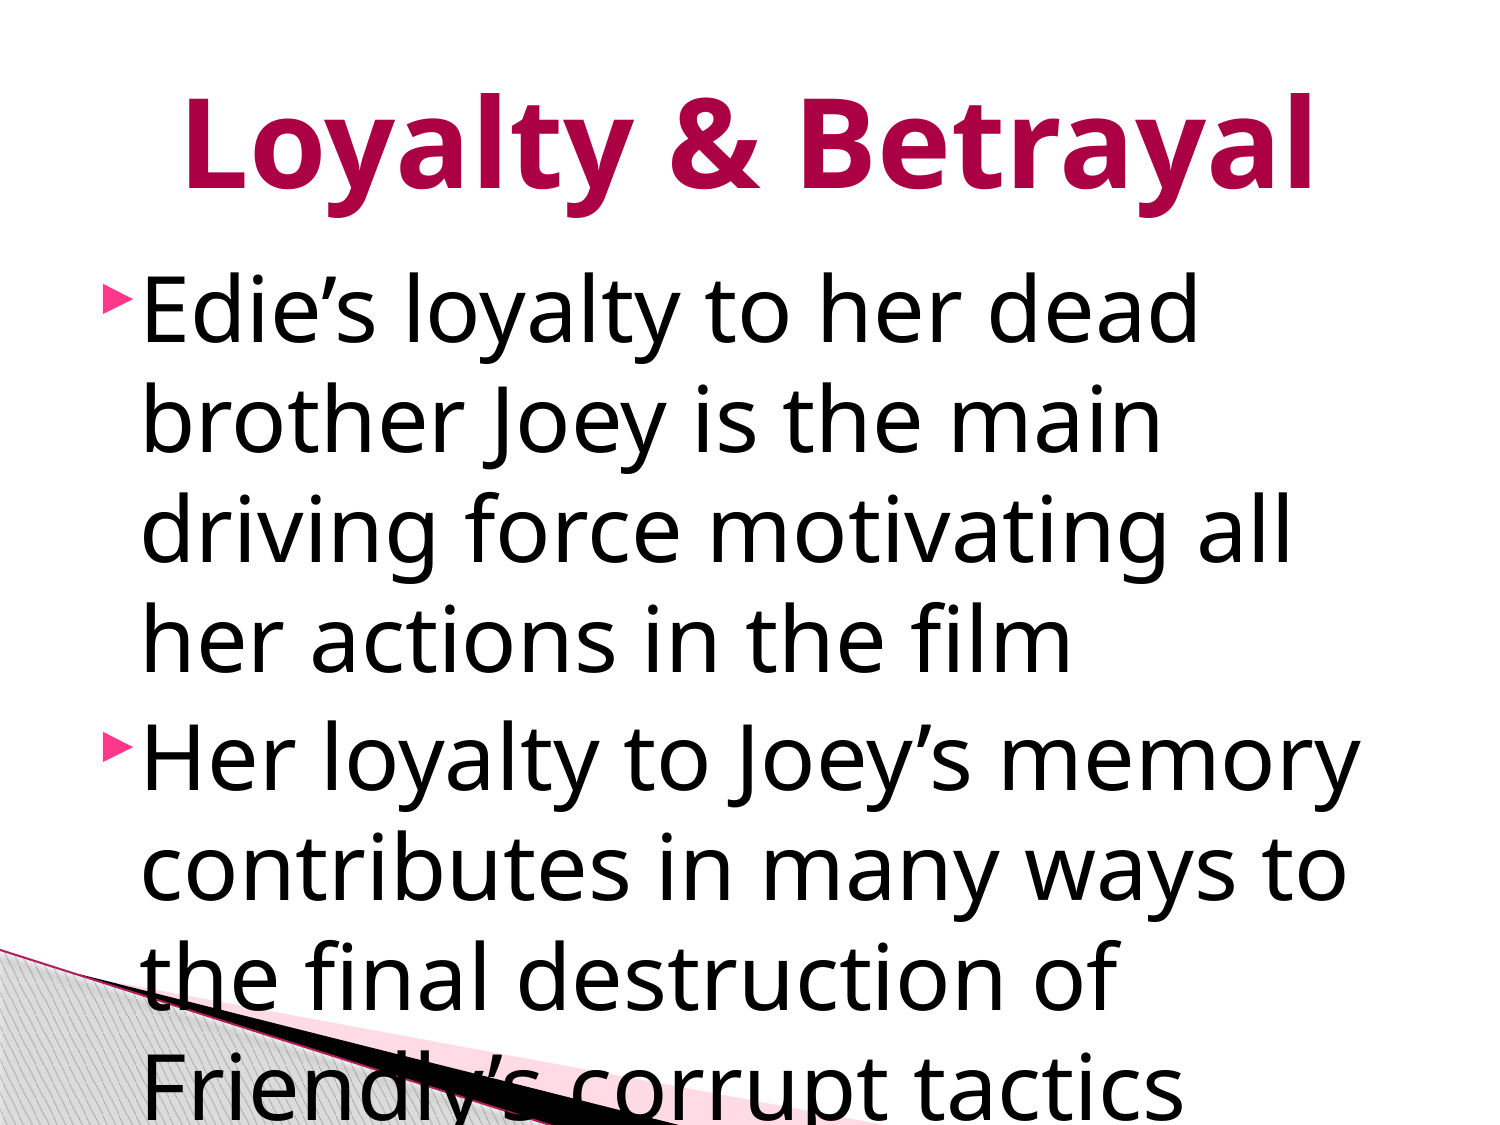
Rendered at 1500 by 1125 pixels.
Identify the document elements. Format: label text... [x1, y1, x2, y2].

title Loyalty & Betrayal [75, 45, 1425, 233]
list Edie’s loyalty to her dead brother Joey is the main driving force motivating all her actions in the film Her loyalty to Joey’s memory contributes in many ways to the final destruction of Friendly’s corrupt tactics [64, 243, 1449, 986]
